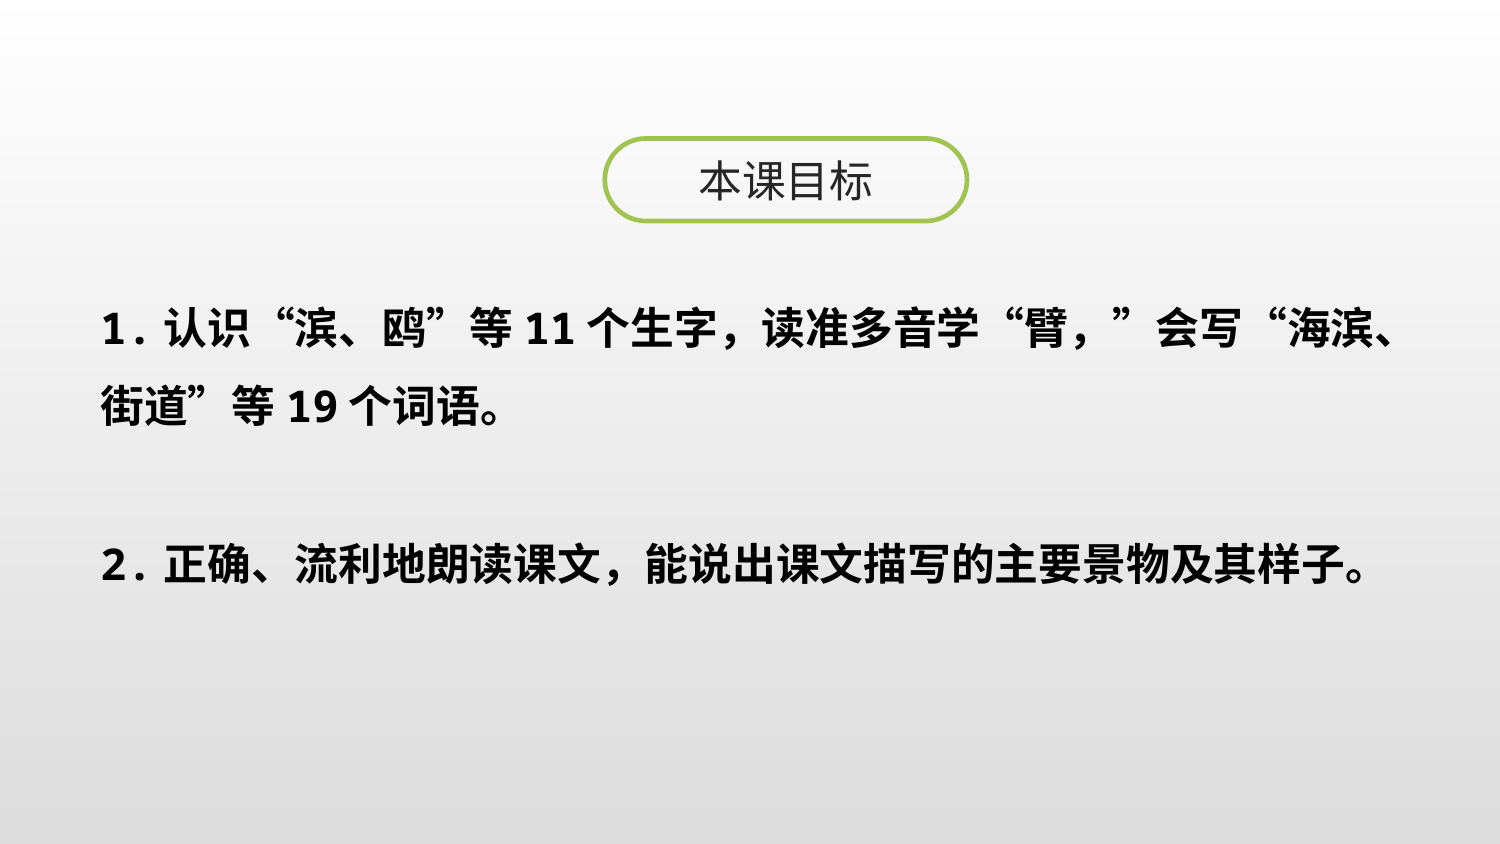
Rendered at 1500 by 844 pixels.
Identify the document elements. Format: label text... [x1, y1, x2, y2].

text_box 1.认识“滨、鸥”等11个生字，读准多音学“臂，”会写“海滨、街道”等19个词语。 2.正确、流利地朗读课文，能说出课文描写的主要景物及其样子。 [89, 268, 1430, 595]
text_box 本课目标 [603, 137, 969, 223]
